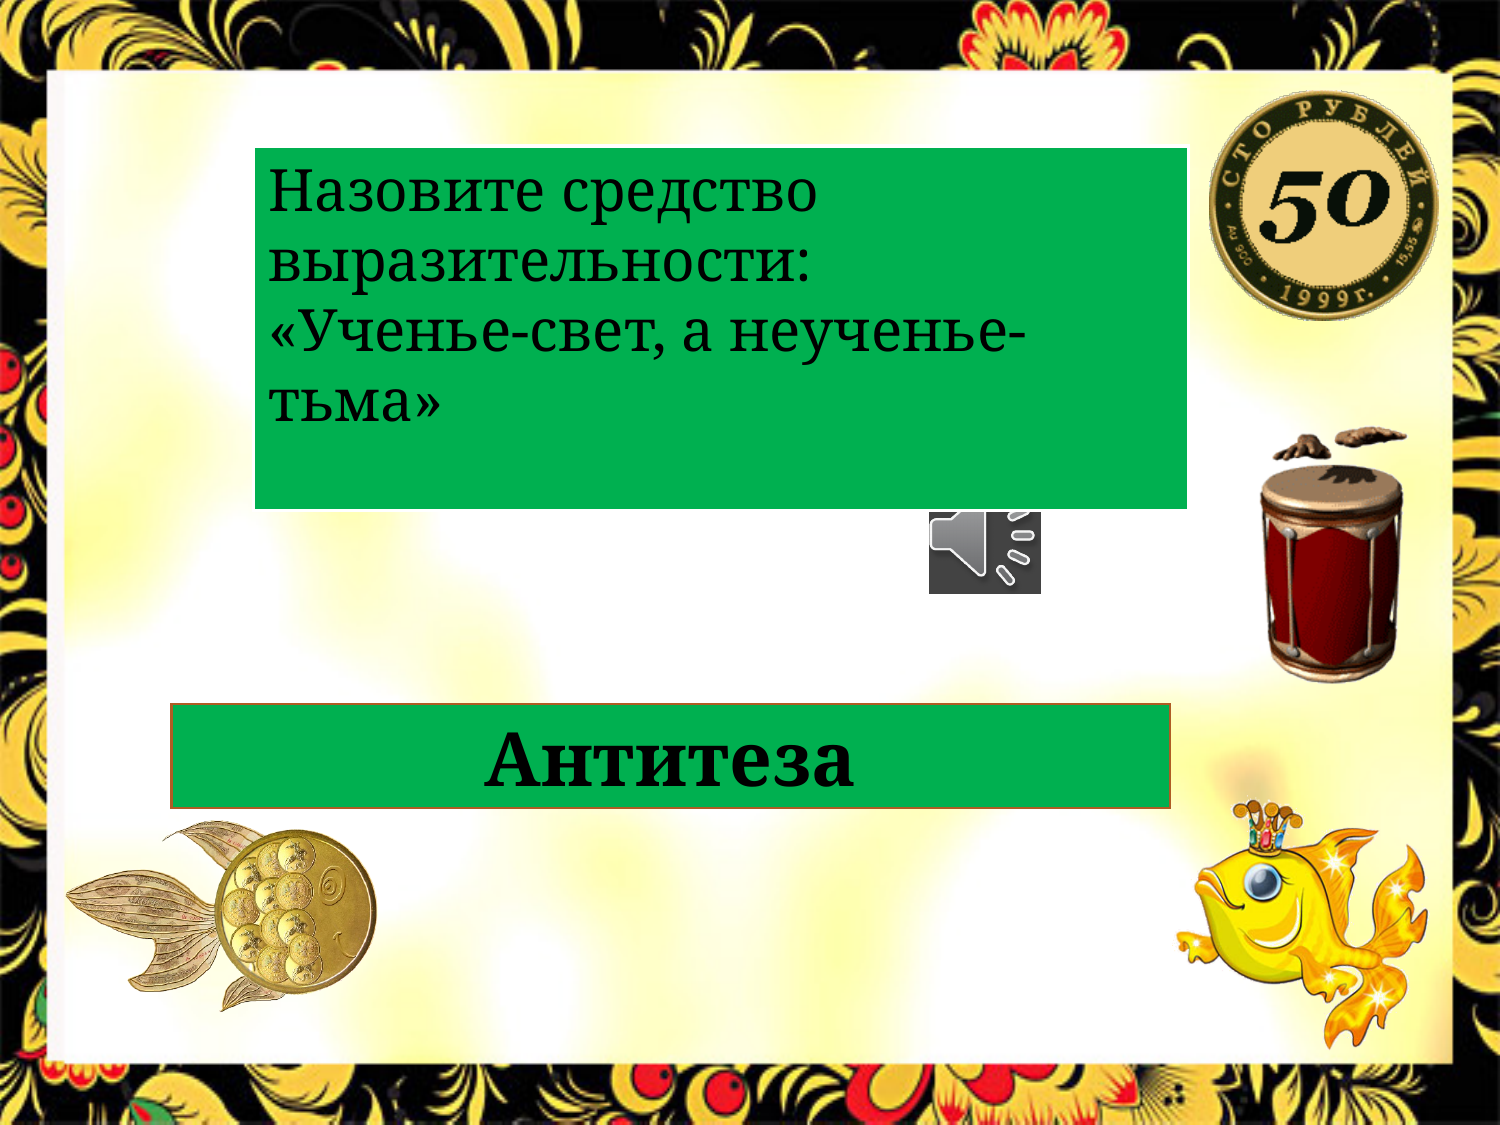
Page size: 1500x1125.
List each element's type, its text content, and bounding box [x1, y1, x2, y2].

text_box Назовите средство выразительности: «Ученье-свет, а неученье-тьма» [252, 144, 1190, 512]
picture [0, 0, 1500, 1125]
text_box Антитеза [170, 703, 1171, 809]
